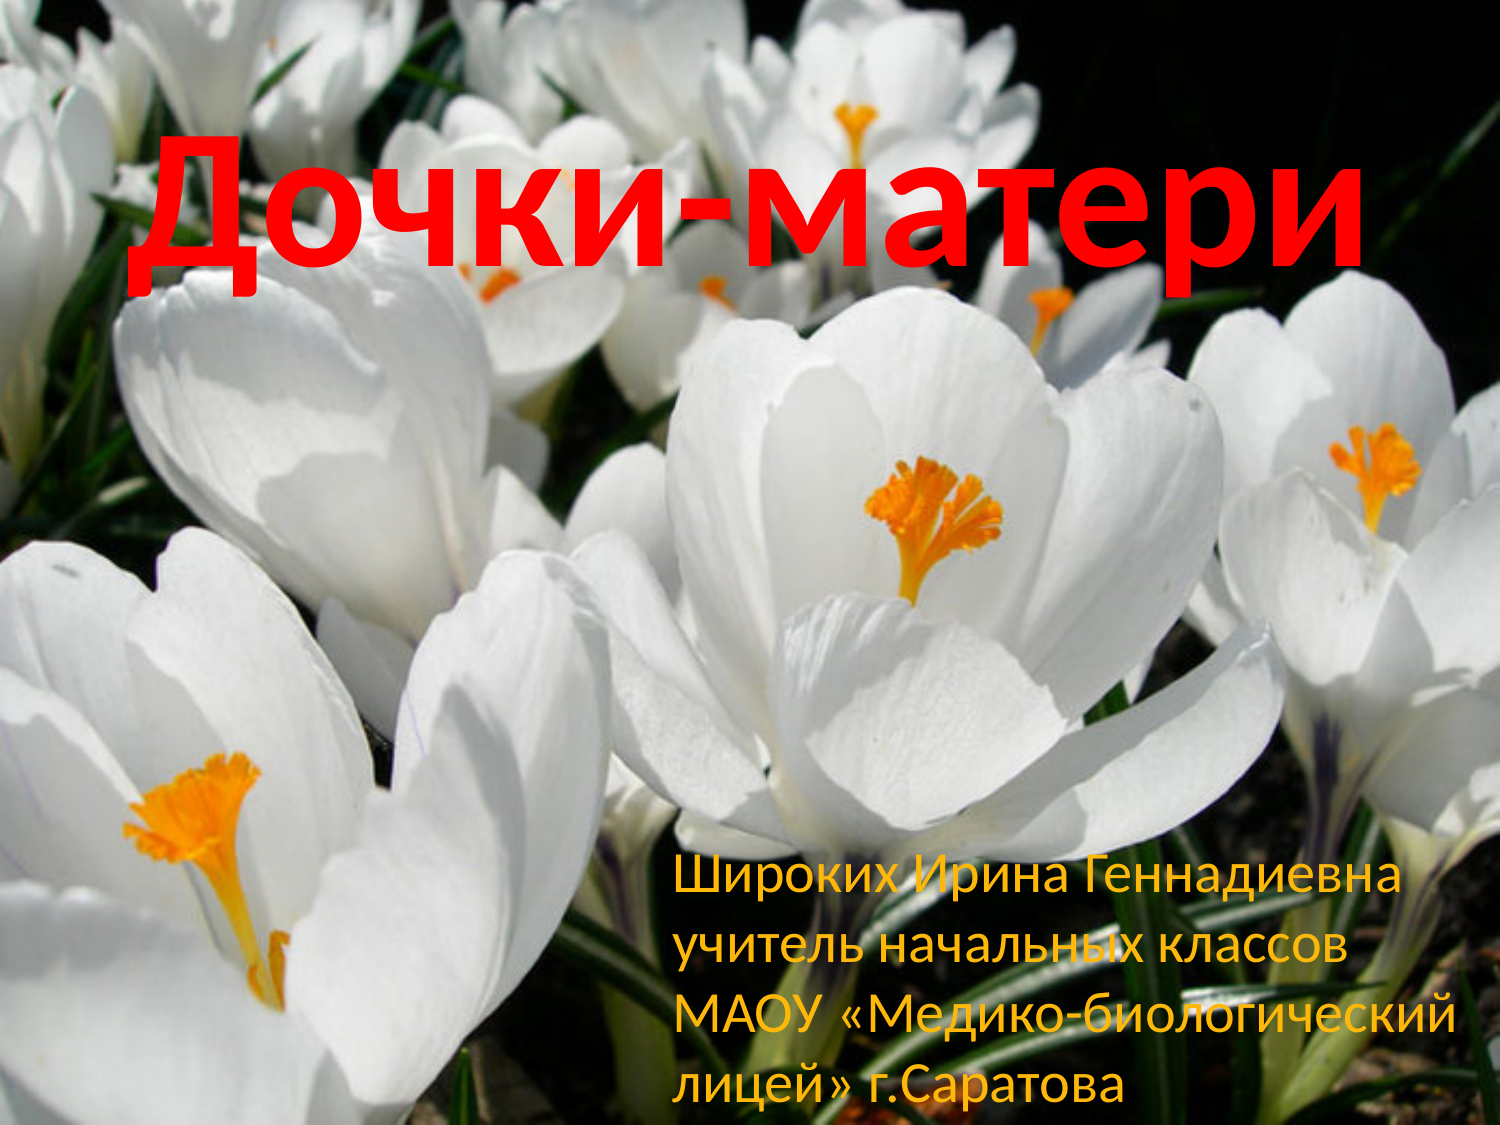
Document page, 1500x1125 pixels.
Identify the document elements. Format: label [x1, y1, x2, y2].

list [0, 0, 1500, 1125]
